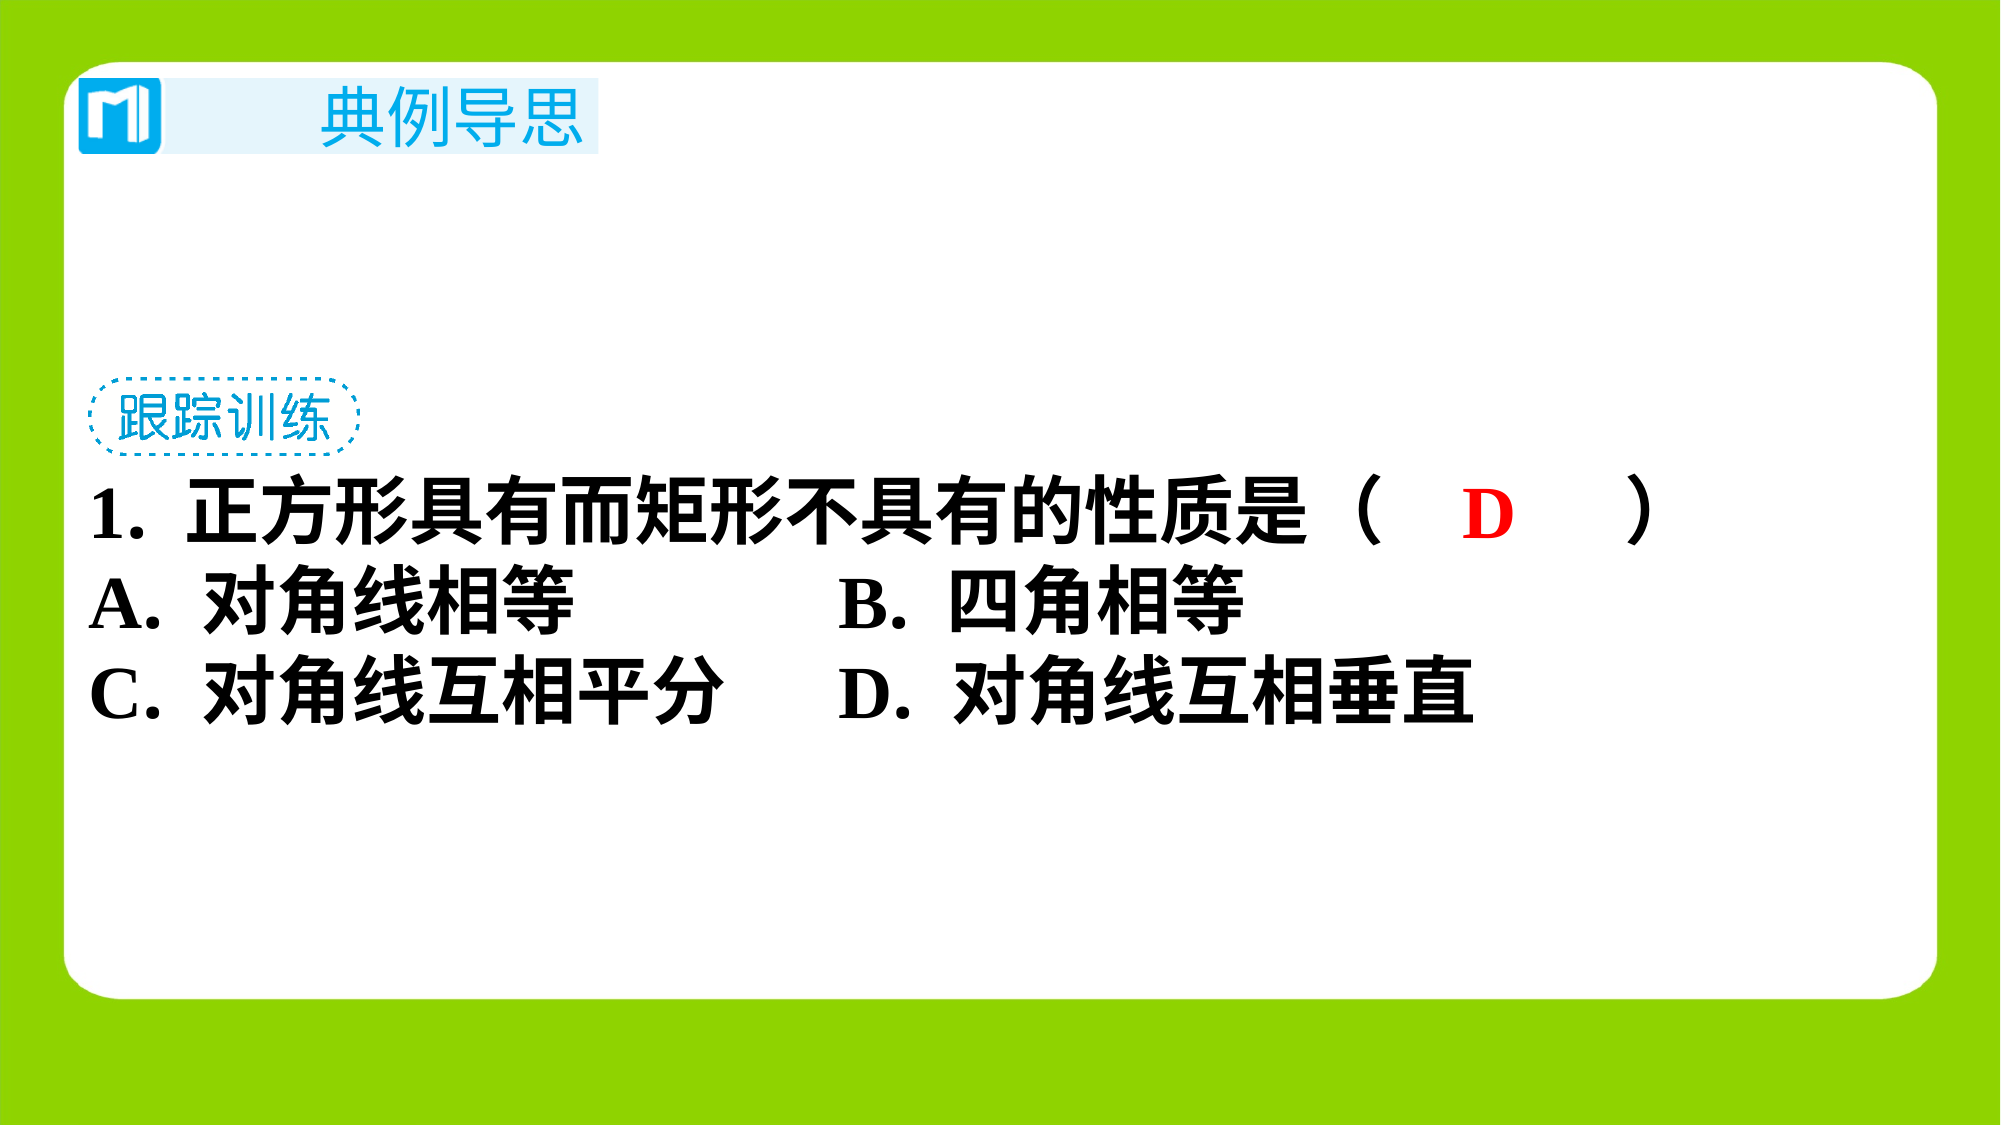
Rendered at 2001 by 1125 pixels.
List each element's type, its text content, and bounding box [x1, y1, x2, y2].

picture [0, 0, 2001, 1125]
text_box [88, 371, 363, 449]
text_box 1. 正方形具有而矩形不具有的性质是（ D ） A. 对角线相等 B. 四角相等 C. 对角线互相平分 D. 对角线互相垂直 [88, 463, 1974, 905]
text_box D [1447, 455, 1531, 561]
